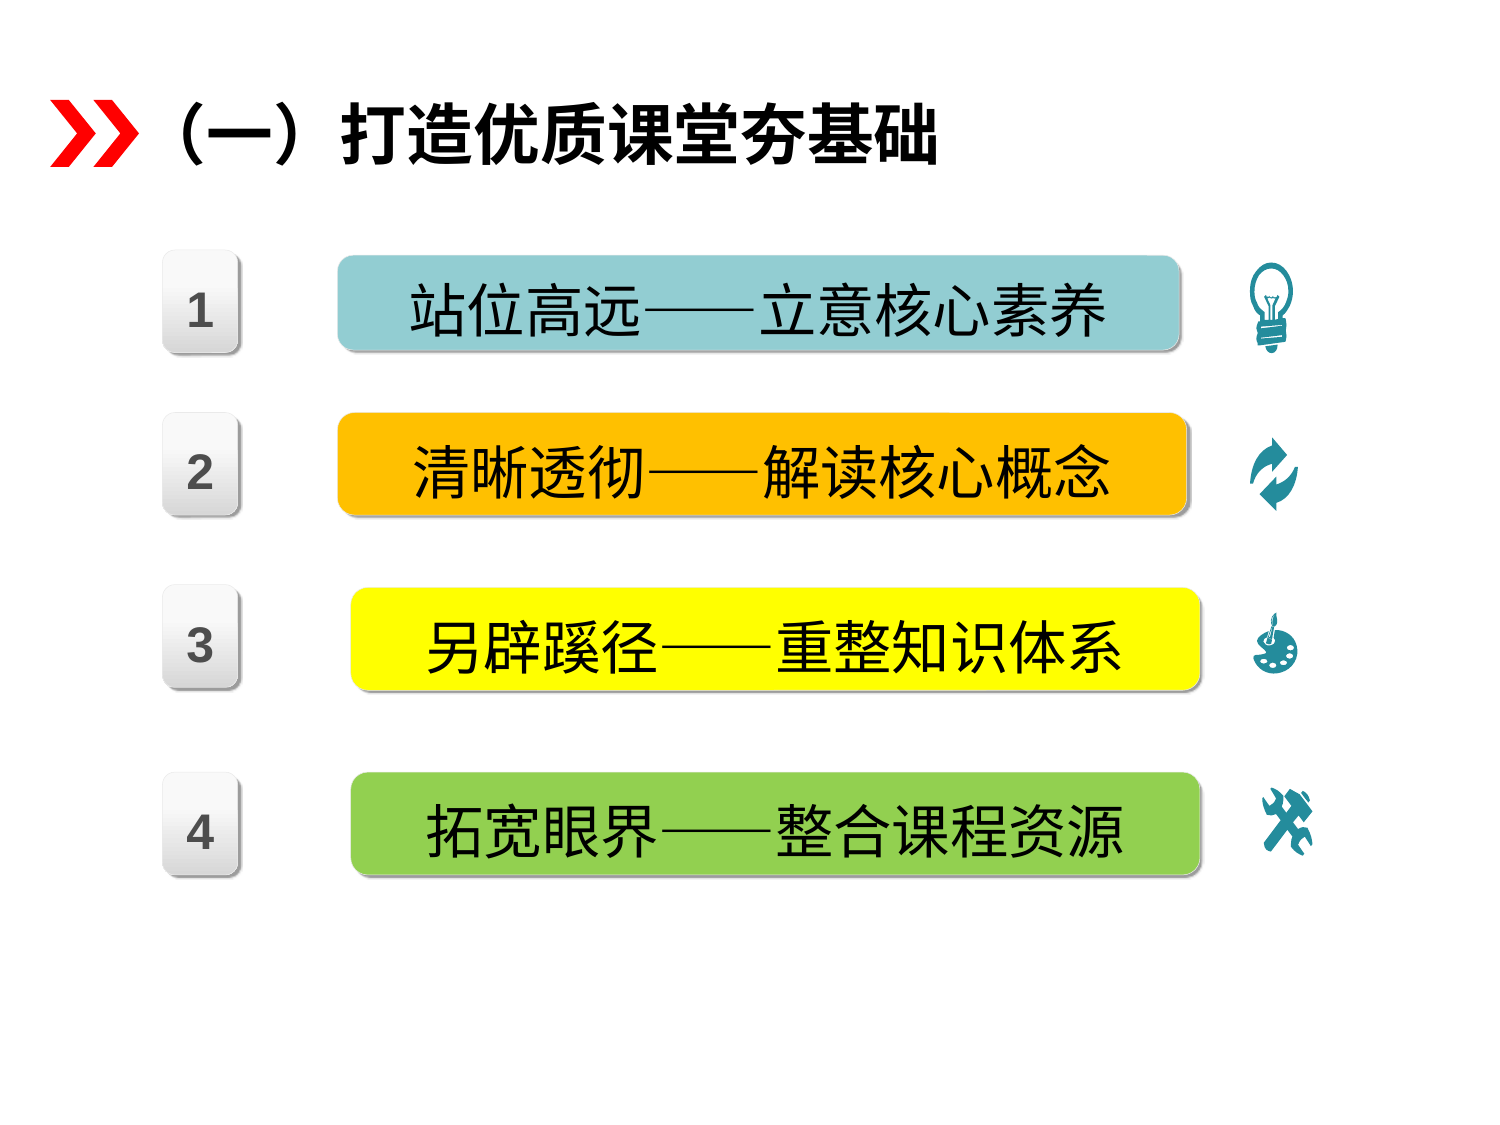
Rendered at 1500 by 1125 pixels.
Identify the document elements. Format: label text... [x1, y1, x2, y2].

text_box [93, 99, 124, 167]
text_box 站位高远——立意核心素养 [337, 255, 1180, 351]
text_box （一）打造优质课堂夯基础 [124, 85, 1238, 213]
text_box [1249, 262, 1293, 354]
text_box [1262, 787, 1313, 856]
text_box 4 [162, 772, 238, 875]
text_box 1 [162, 249, 238, 353]
text_box [1253, 612, 1298, 674]
text_box 另辟蹊径——重整知识体系 [350, 587, 1200, 691]
text_box 拓宽眼界——整合课程资源 [350, 772, 1200, 875]
text_box 2 [162, 412, 238, 516]
text_box [1250, 437, 1288, 484]
text_box [50, 99, 96, 167]
text_box [1259, 466, 1298, 511]
text_box 清晰透彻——解读核心概念 [337, 412, 1187, 516]
text_box 3 [162, 584, 238, 688]
